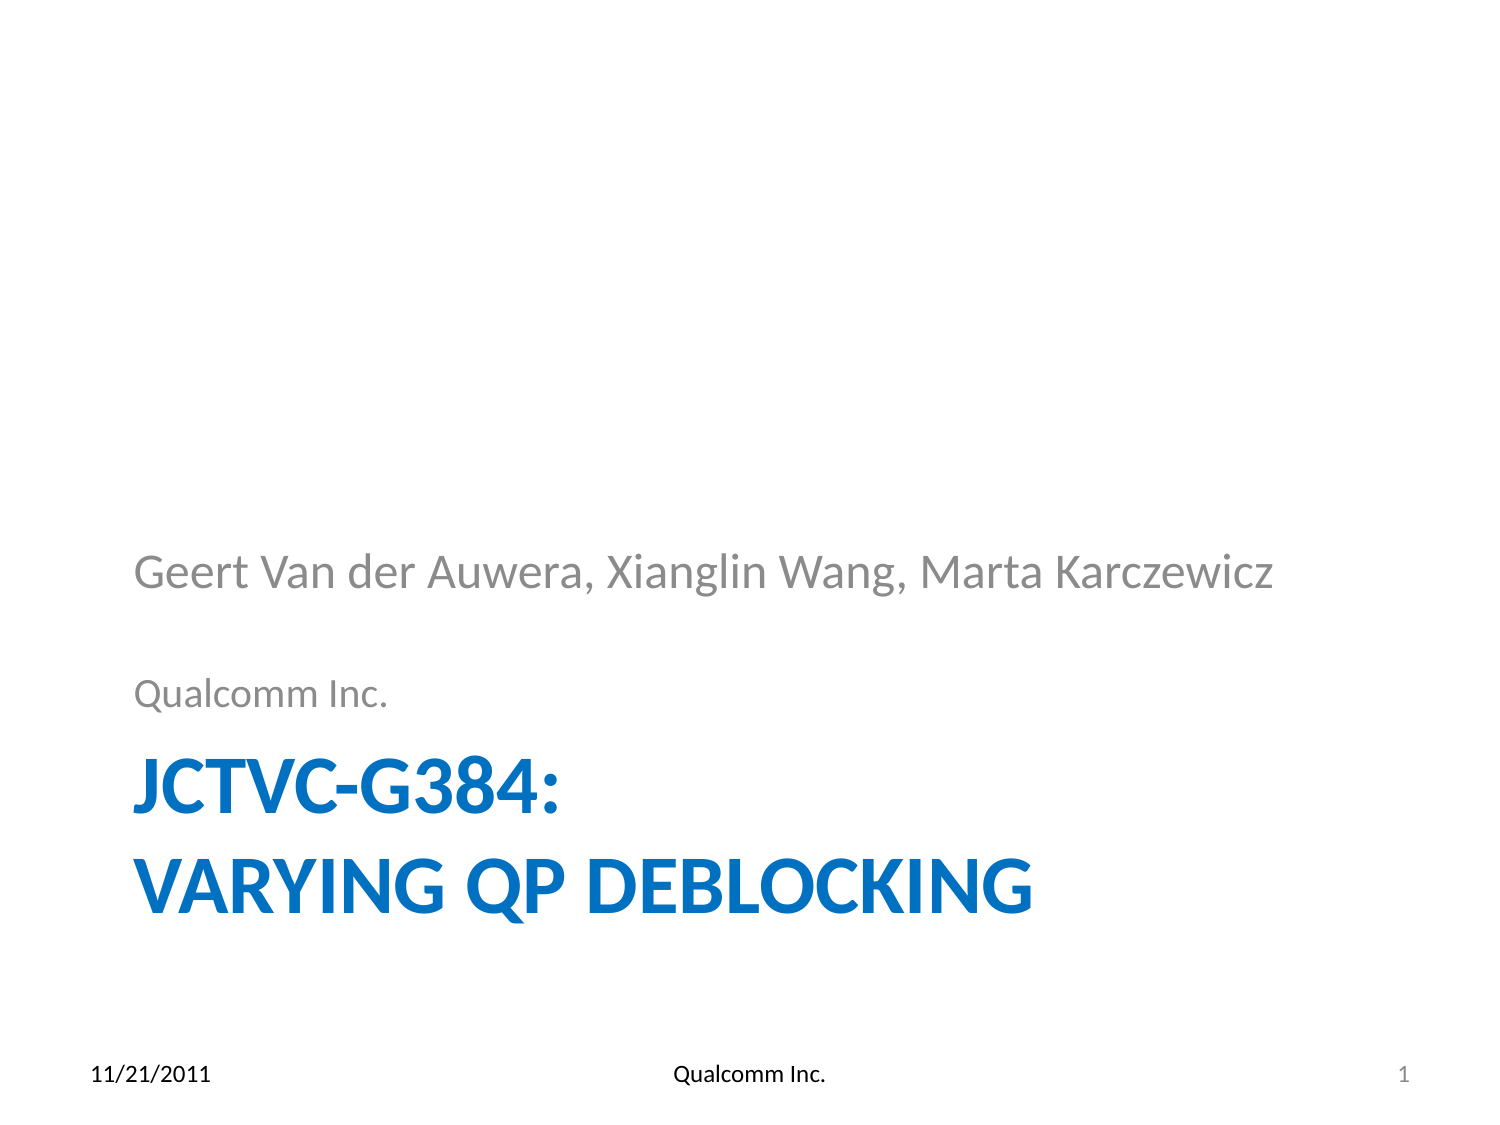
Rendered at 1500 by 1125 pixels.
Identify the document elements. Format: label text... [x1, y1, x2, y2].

footer Qualcomm Inc. [512, 1042, 988, 1103]
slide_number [75, 1042, 425, 1103]
title JCTVC-G384: Varying QP Deblocking [118, 723, 1394, 947]
list Geert Van der Auwera, Xianglin Wang, Marta Karczewicz Qualcomm Inc. [118, 476, 1394, 723]
slide_number 1 [1074, 1042, 1425, 1103]
